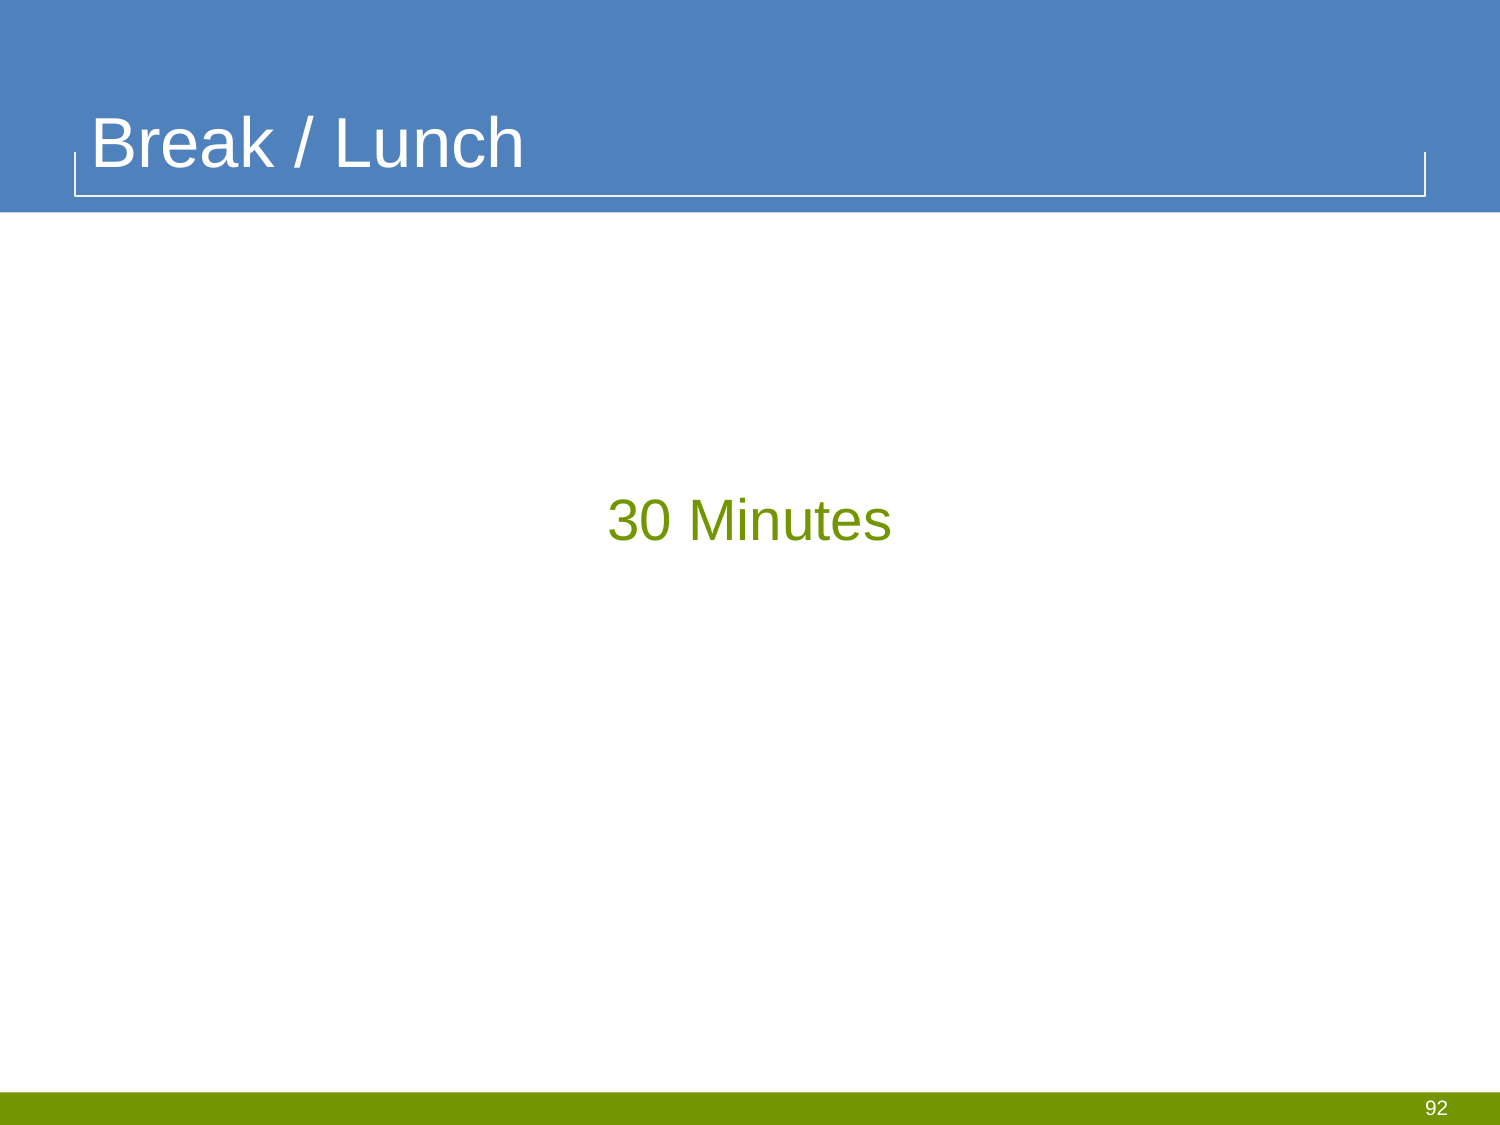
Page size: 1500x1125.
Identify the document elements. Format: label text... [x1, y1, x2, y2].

list 30 Minutes [74, 474, 1426, 1006]
title Break / Lunch [74, 44, 1426, 233]
